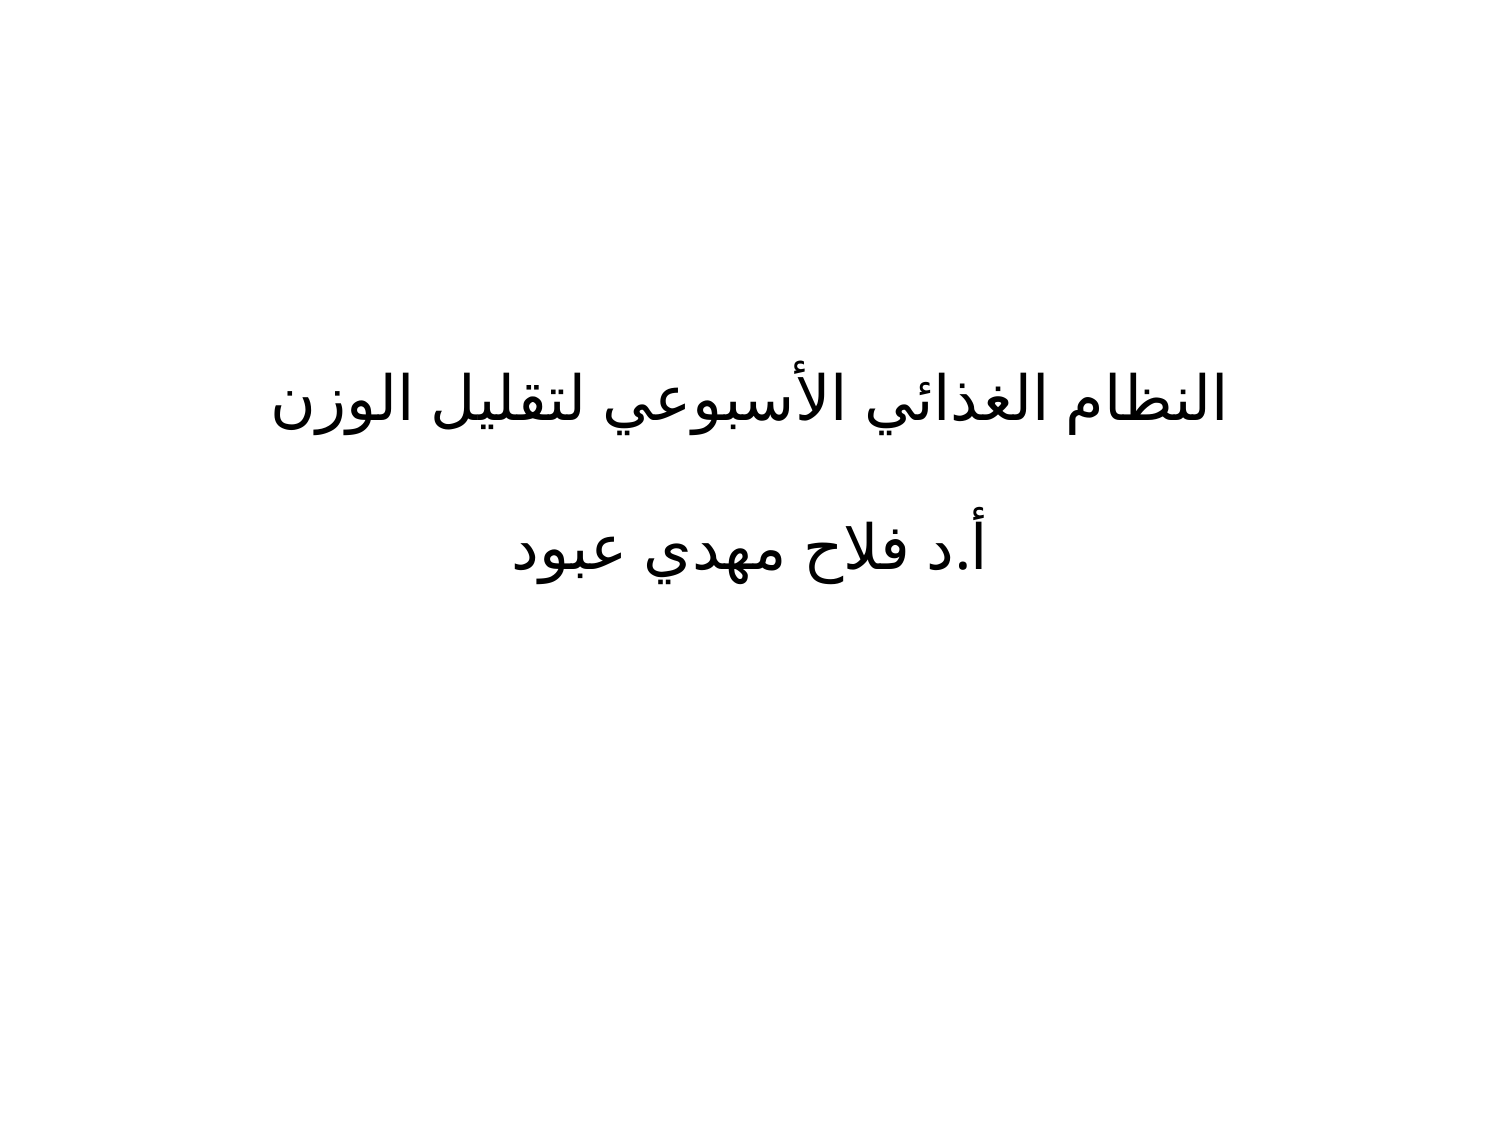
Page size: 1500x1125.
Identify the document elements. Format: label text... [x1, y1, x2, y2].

title النظام الغذائي الأسبوعي لتقليل الوزن أ.د فلاح مهدي عبود [112, 349, 1388, 591]
